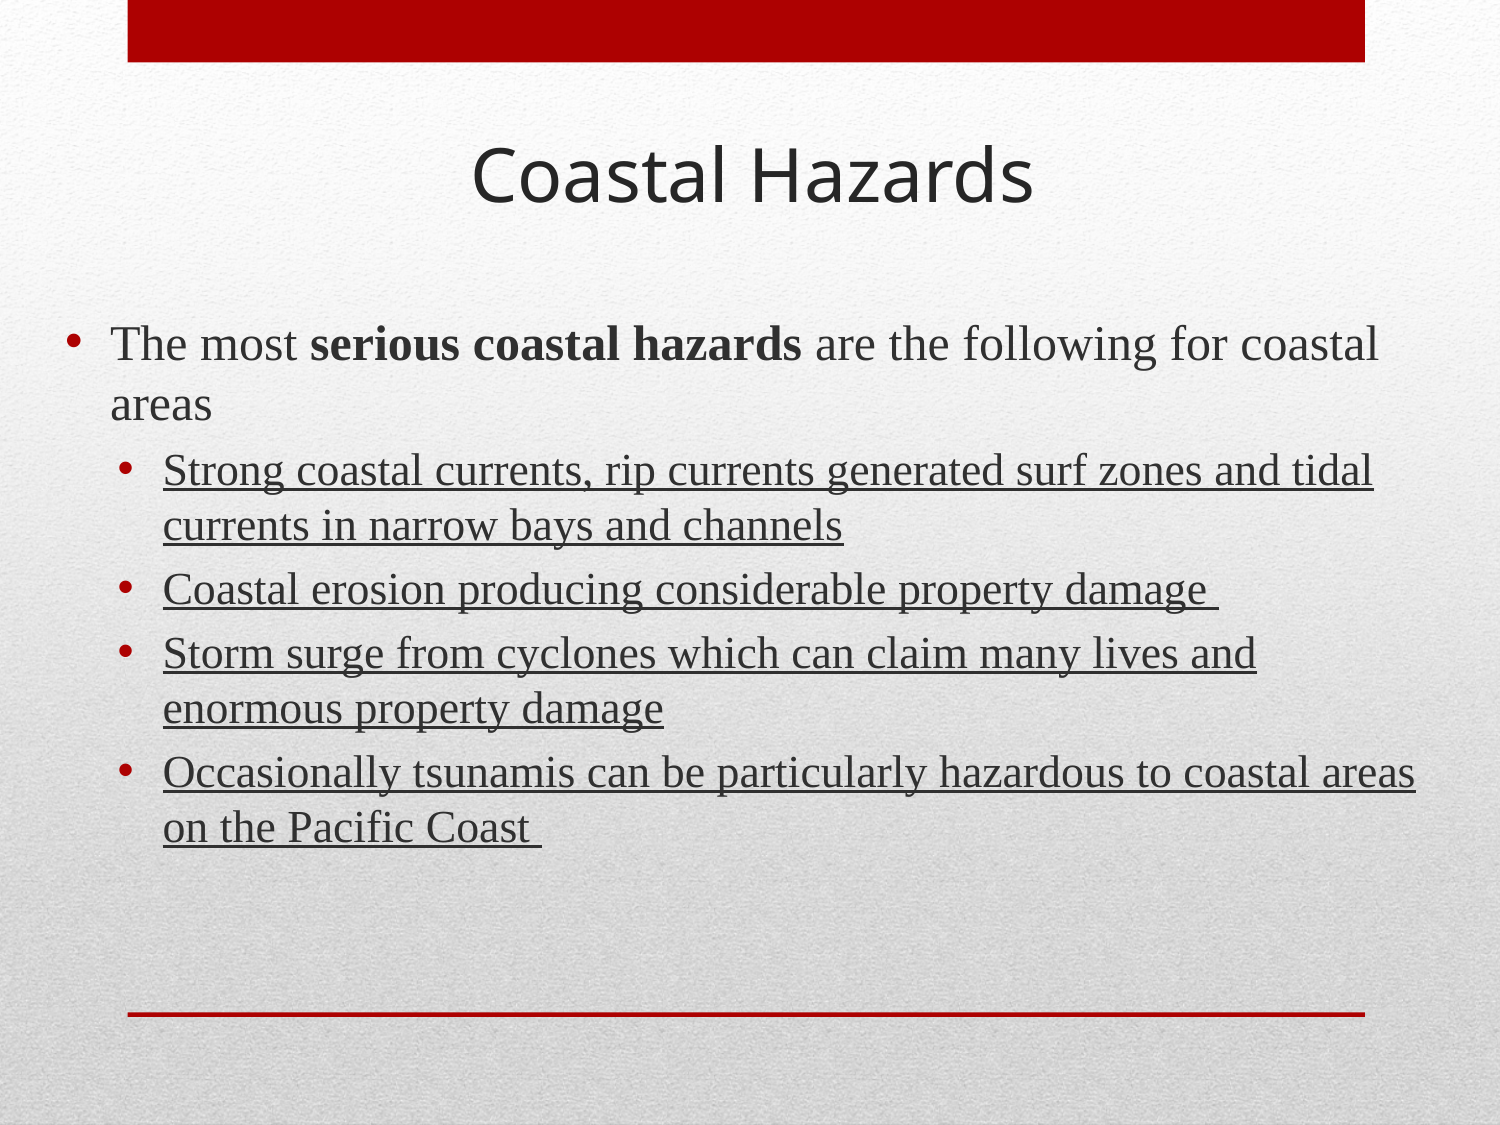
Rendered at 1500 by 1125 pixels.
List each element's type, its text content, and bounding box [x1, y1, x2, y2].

title Coastal Hazards [87, 87, 1438, 224]
list The most serious coastal hazards are the following for coastal areas Strong coastal currents, rip currents generated surf zones and tidal currents in narrow bays and channels Coastal erosion producing considerable property damage Storm surge from cyclones which can claim many lives and enormous property damage Occasionally tsunamis can be particularly hazardous to coastal areas on the Pacific Coast [50, 224, 1438, 938]
